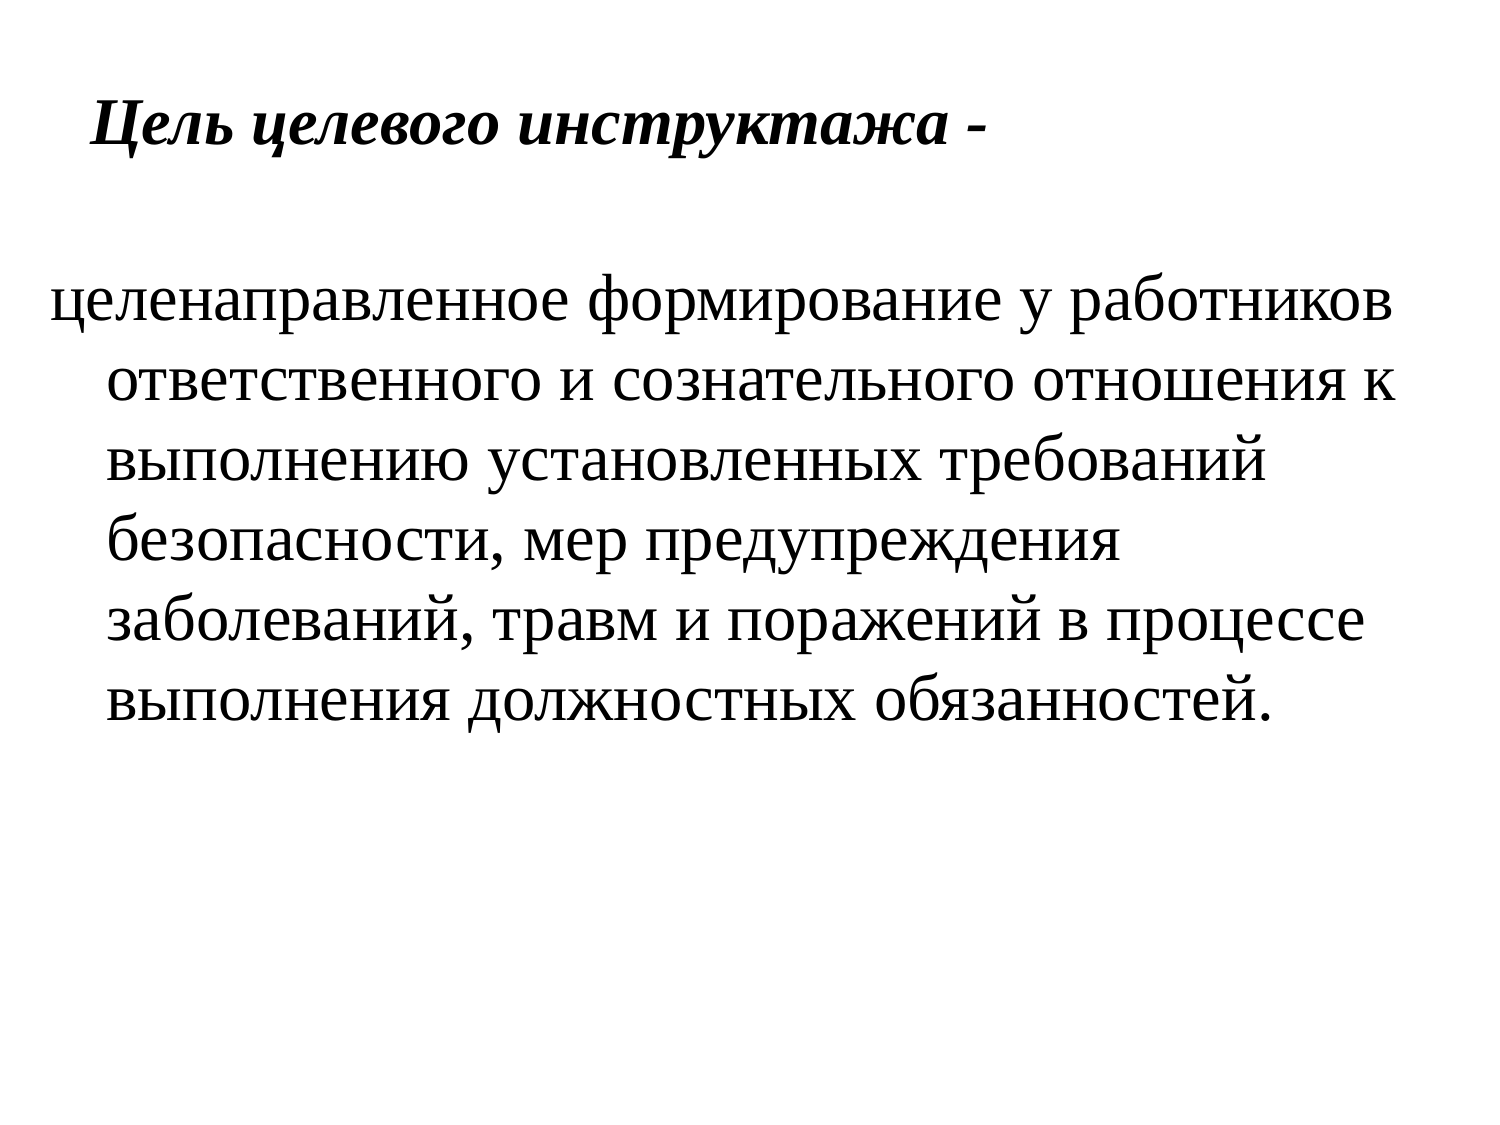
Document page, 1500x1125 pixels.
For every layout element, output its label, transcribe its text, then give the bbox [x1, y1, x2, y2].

list Цель целевого инструктажа - [75, 70, 1430, 246]
text_box целенаправленное формирование у работников ответственного и сознательного отношения к выполнению установленных требований безопасности, мер предупреждения заболеваний, травм и поражений в процессе выполнения должностных обязанностей. [35, 246, 1461, 821]
